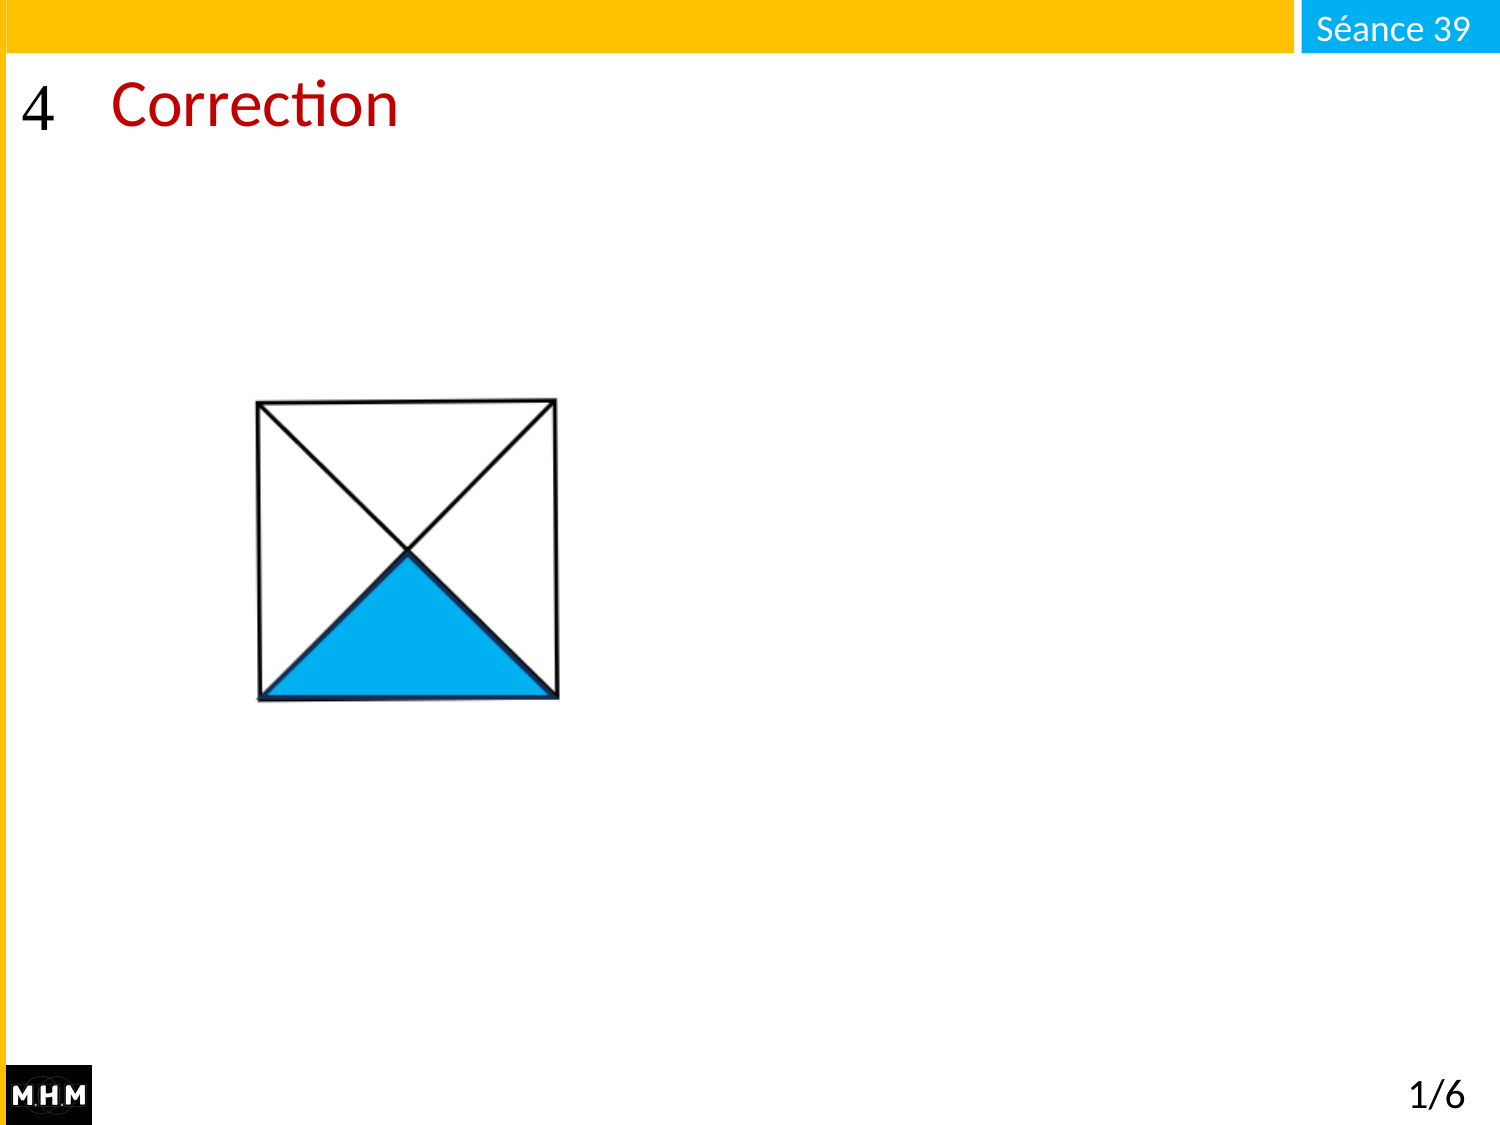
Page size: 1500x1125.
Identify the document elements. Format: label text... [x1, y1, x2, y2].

picture [242, 392, 577, 711]
picture [6, 1065, 92, 1125]
title Correction [96, 60, 1391, 149]
list 1/6 [1373, 1064, 1500, 1125]
